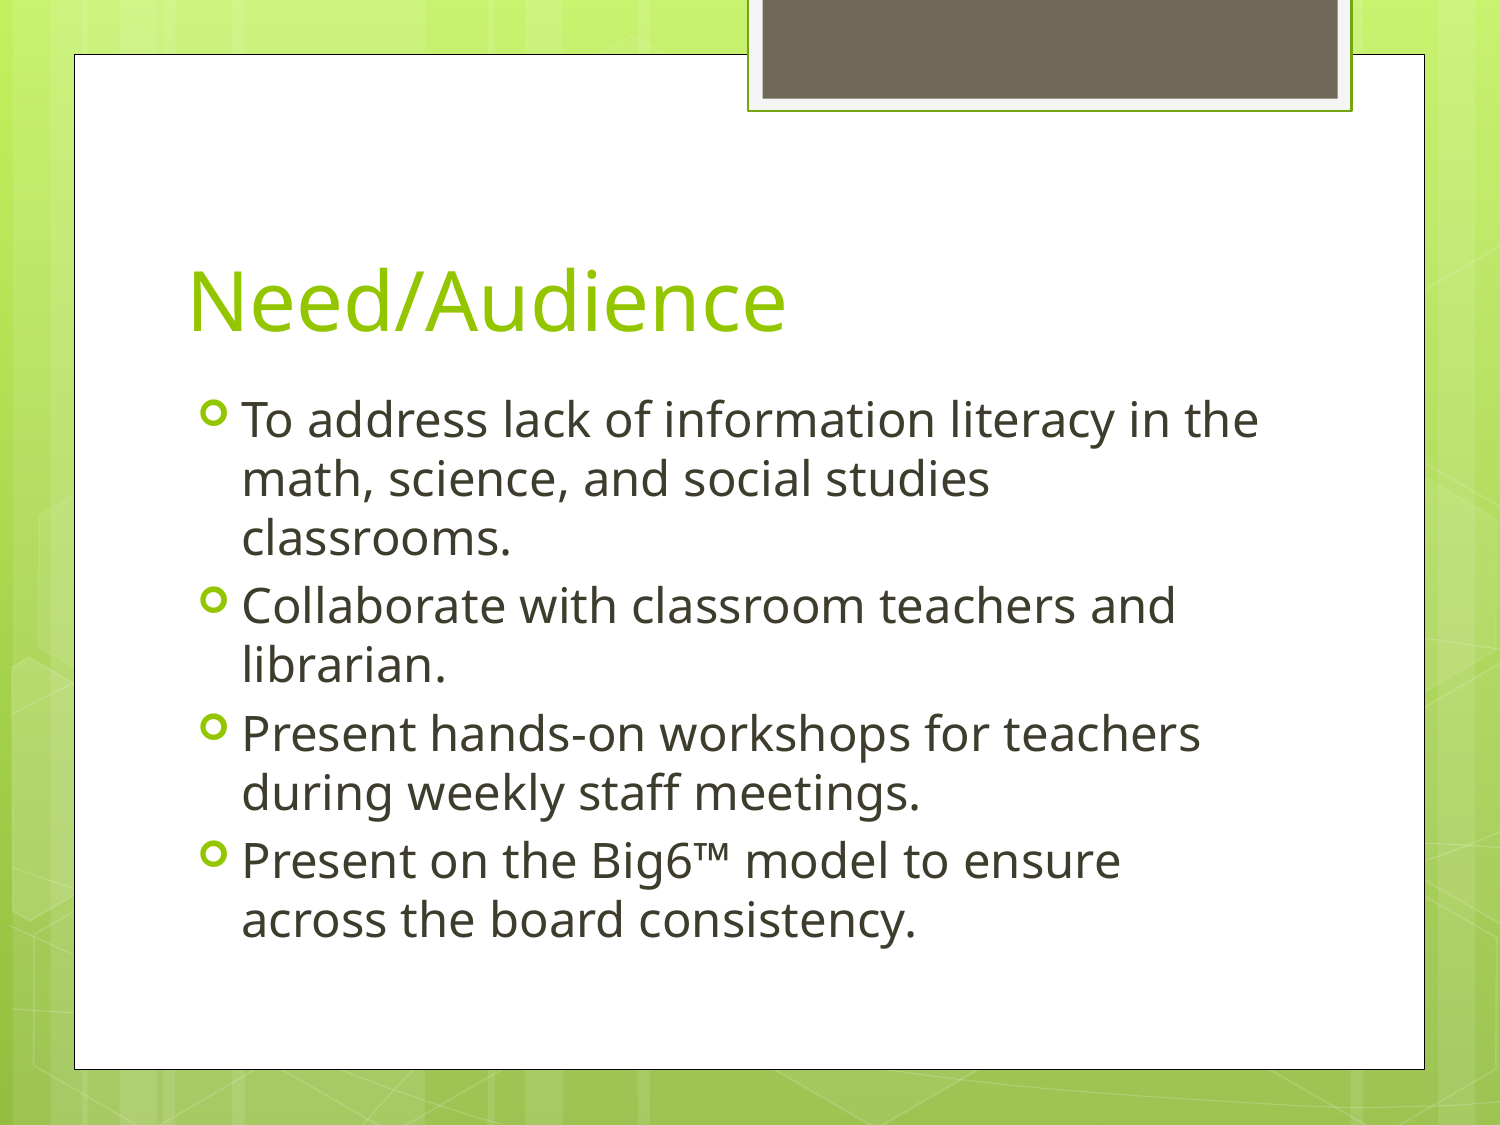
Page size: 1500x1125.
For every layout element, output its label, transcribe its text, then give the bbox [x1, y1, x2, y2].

list To address lack of information literacy in the math, science, and social studies classrooms. Collaborate with classroom teachers and librarian. Present hands-on workshops for teachers during weekly staff meetings. Present on the Big6™ model to ensure across the board consistency. [171, 381, 1283, 957]
title Need/Audience [171, 168, 1324, 357]
